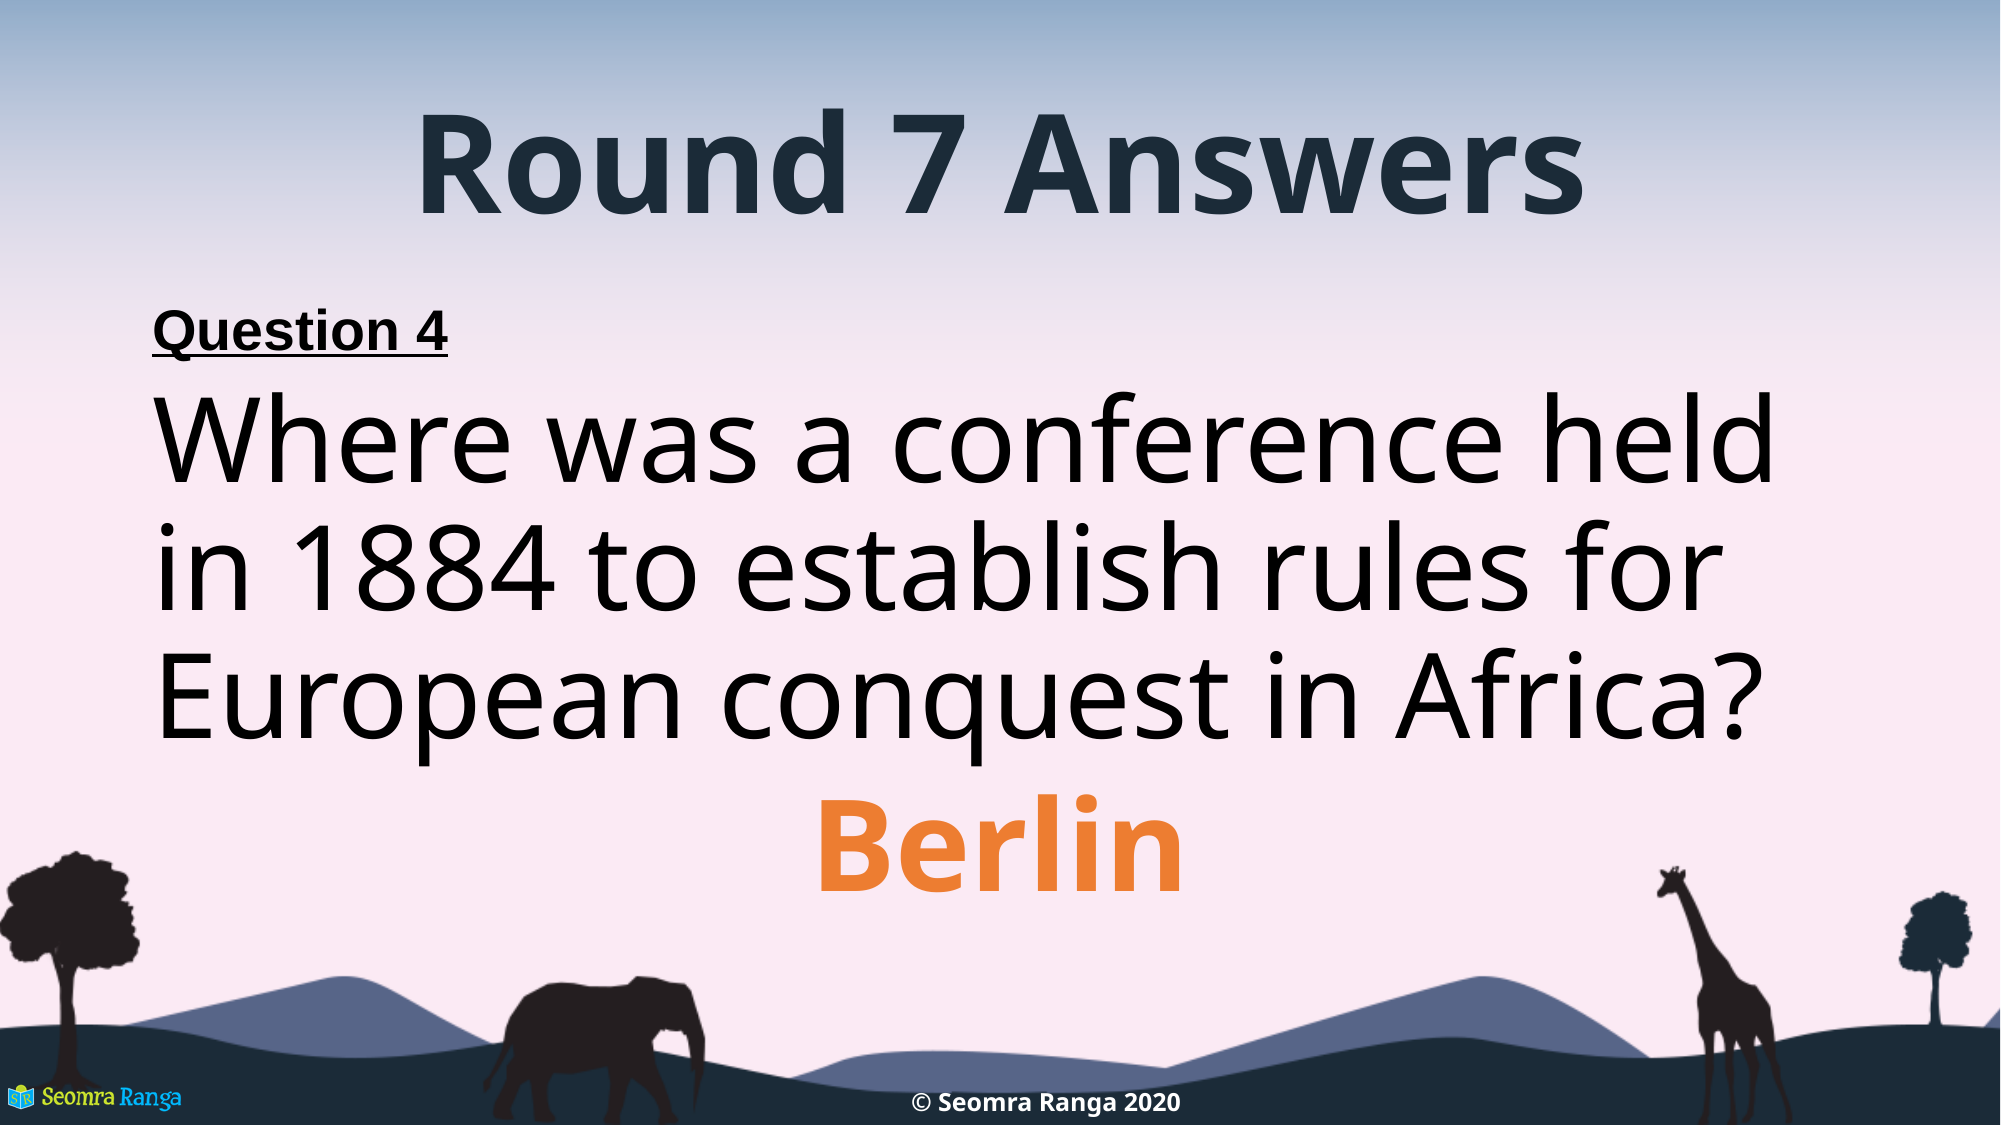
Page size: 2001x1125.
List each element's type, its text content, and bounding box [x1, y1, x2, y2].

list Question 4 Where was a conference held in 1884 to establish rules for European conquest in Africa? Berlin [137, 293, 1863, 1014]
picture [0, 0, 2001, 1125]
title Round 7 Answers [137, 59, 1863, 278]
text_box © Seomra Ranga 2020 www.seomraranga.com [762, 1079, 1330, 1125]
